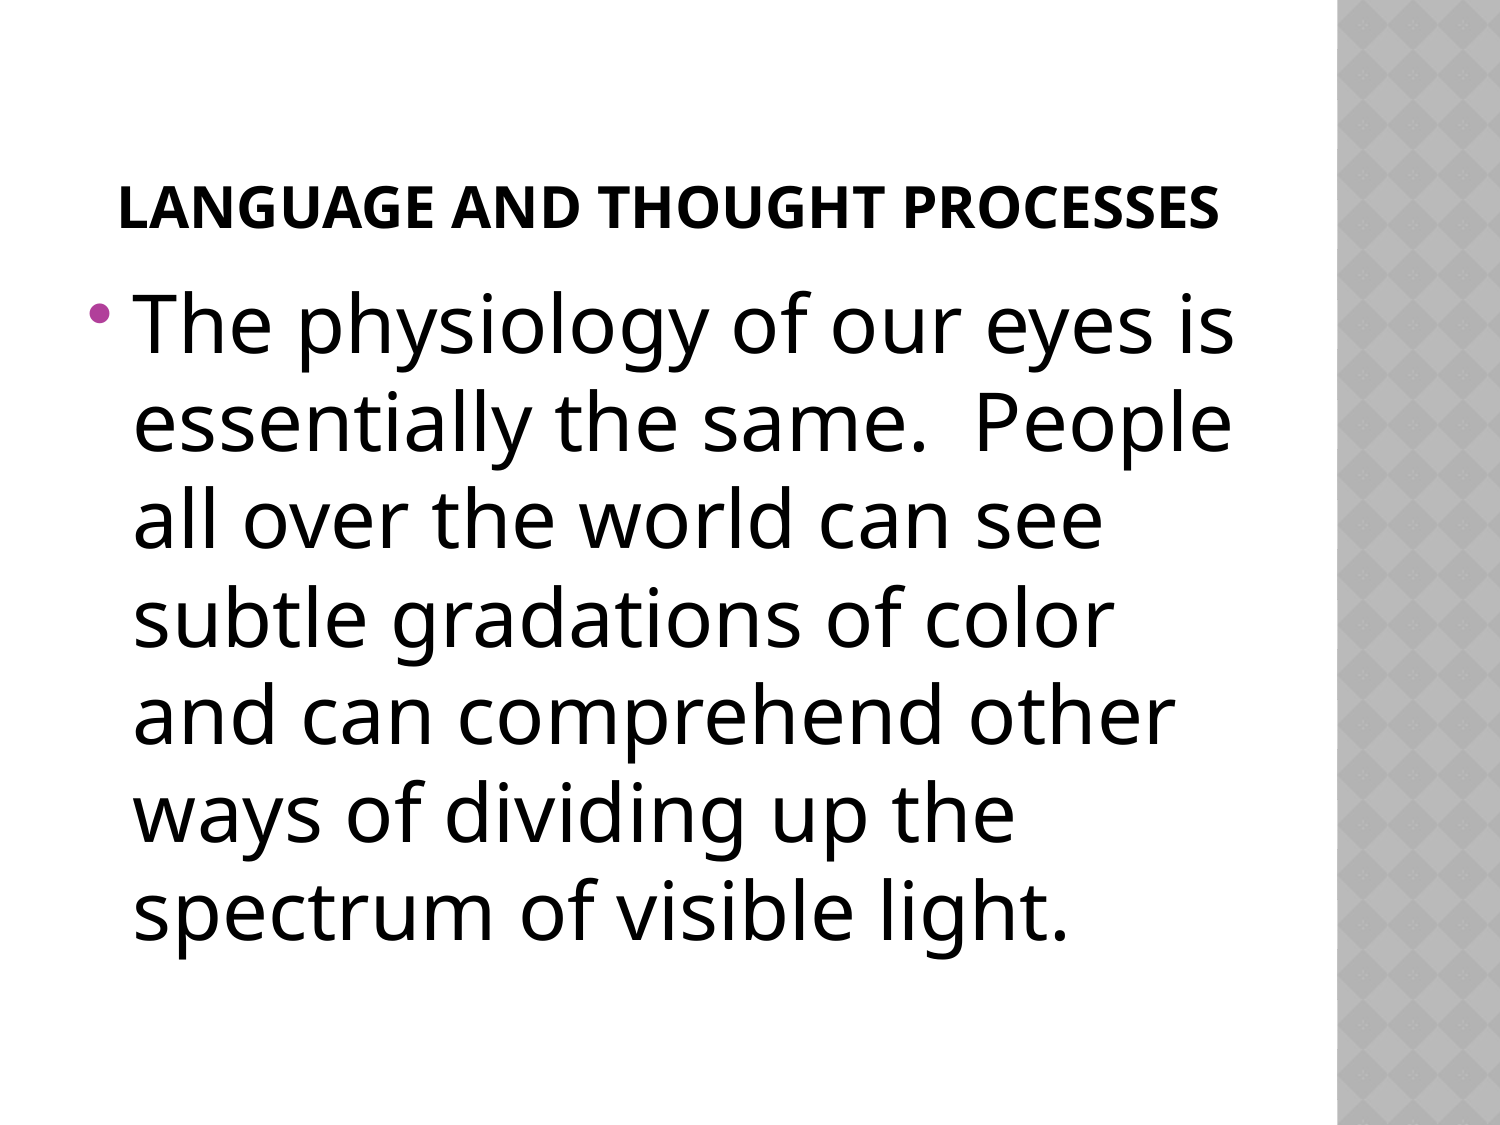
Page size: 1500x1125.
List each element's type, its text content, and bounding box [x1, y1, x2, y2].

list The physiology of our eyes is essentially the same. People all over the world can see subtle gradations of color and can comprehend other ways of dividing up the spectrum of visible light. [75, 264, 1263, 1059]
title Language and thought processes [75, 52, 1263, 240]
